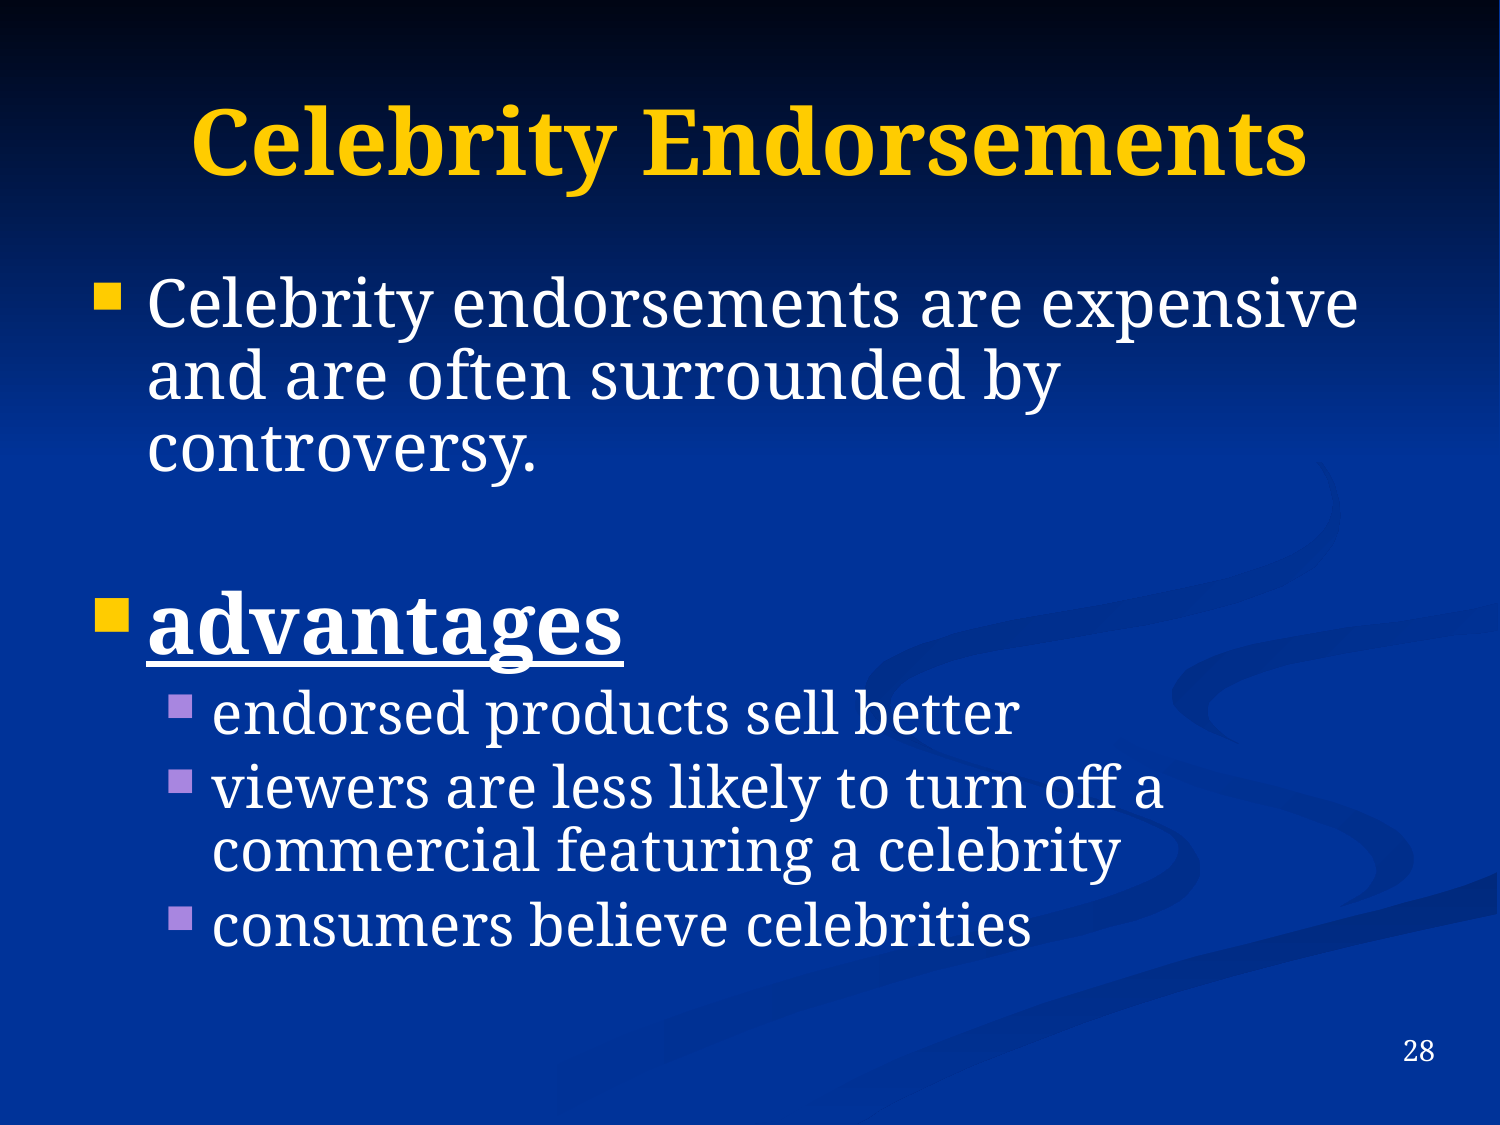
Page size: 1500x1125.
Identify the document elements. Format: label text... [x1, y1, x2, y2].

list Celebrity endorsements are expensive and are often surrounded by controversy. advantages endorsed products sell better viewers are less likely to turn off a commercial featuring a celebrity consumers believe celebrities [74, 262, 1426, 1006]
title Celebrity Endorsements [74, 44, 1426, 233]
text_box 28 [1137, 1024, 1450, 1103]
